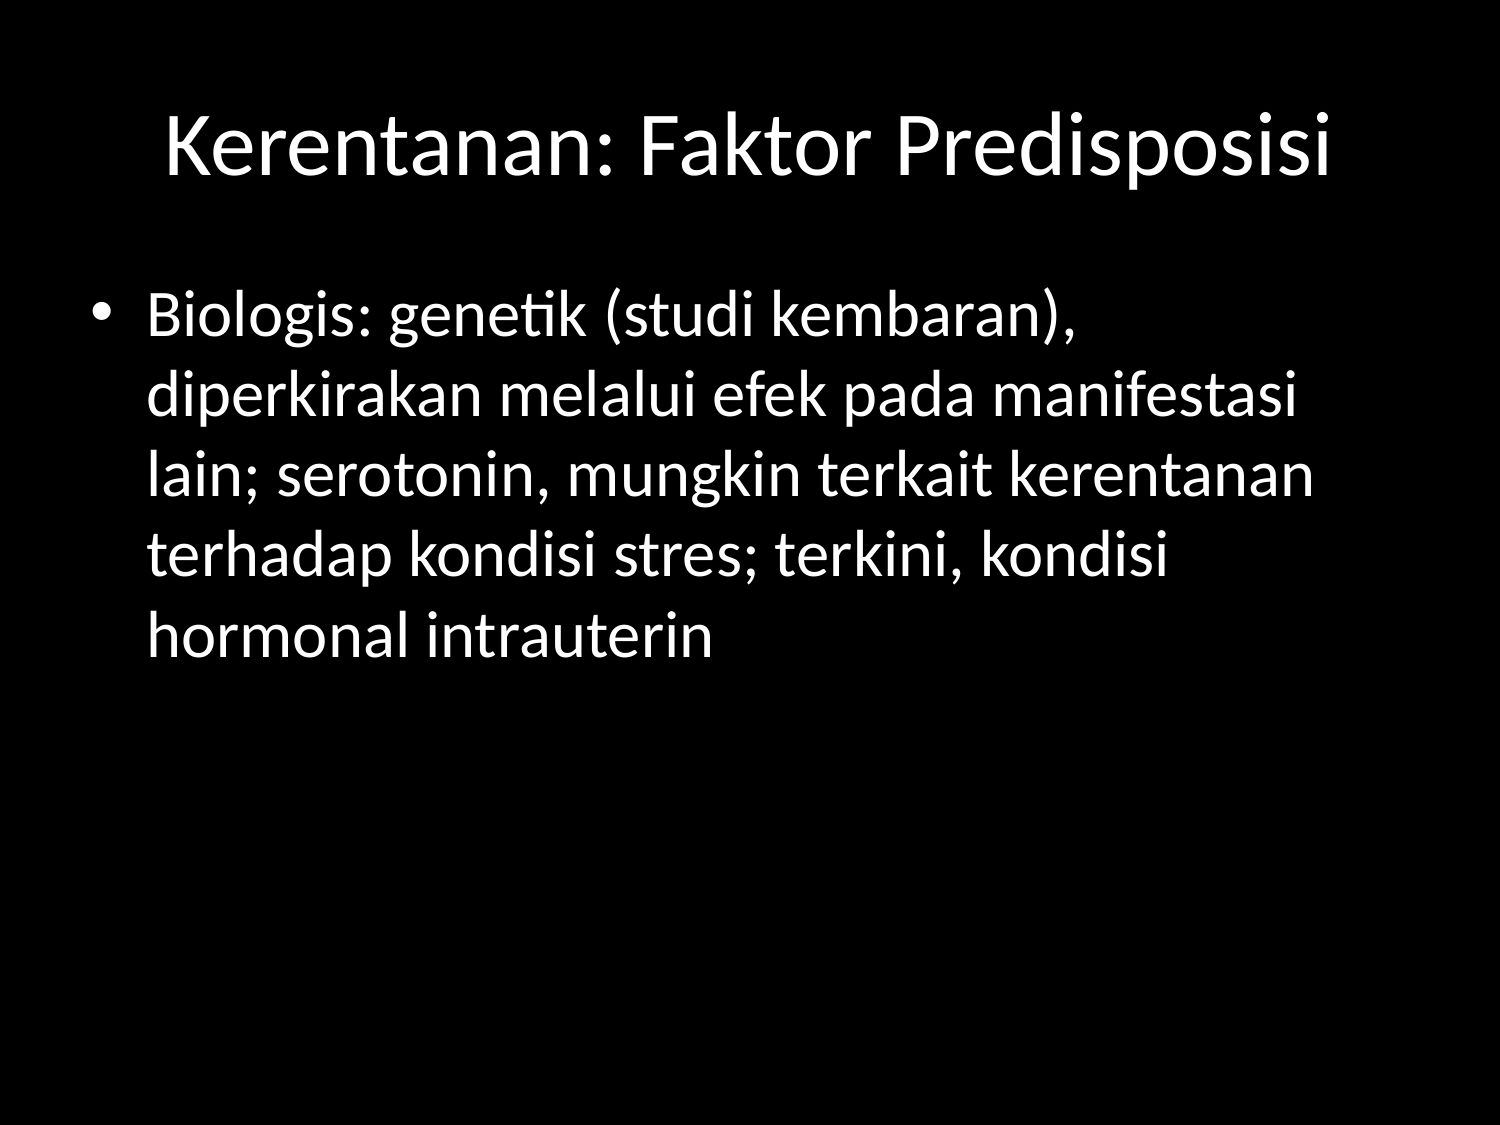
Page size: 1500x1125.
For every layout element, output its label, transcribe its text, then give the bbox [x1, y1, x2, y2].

list Biologis: genetik (studi kembaran), diperkirakan melalui efek pada manifestasi lain; serotonin, mungkin terkait kerentanan terhadap kondisi stres; terkini, kondisi hormonal intrauterin [75, 262, 1425, 1005]
title Kerentanan: Faktor Predisposisi [75, 45, 1425, 233]
